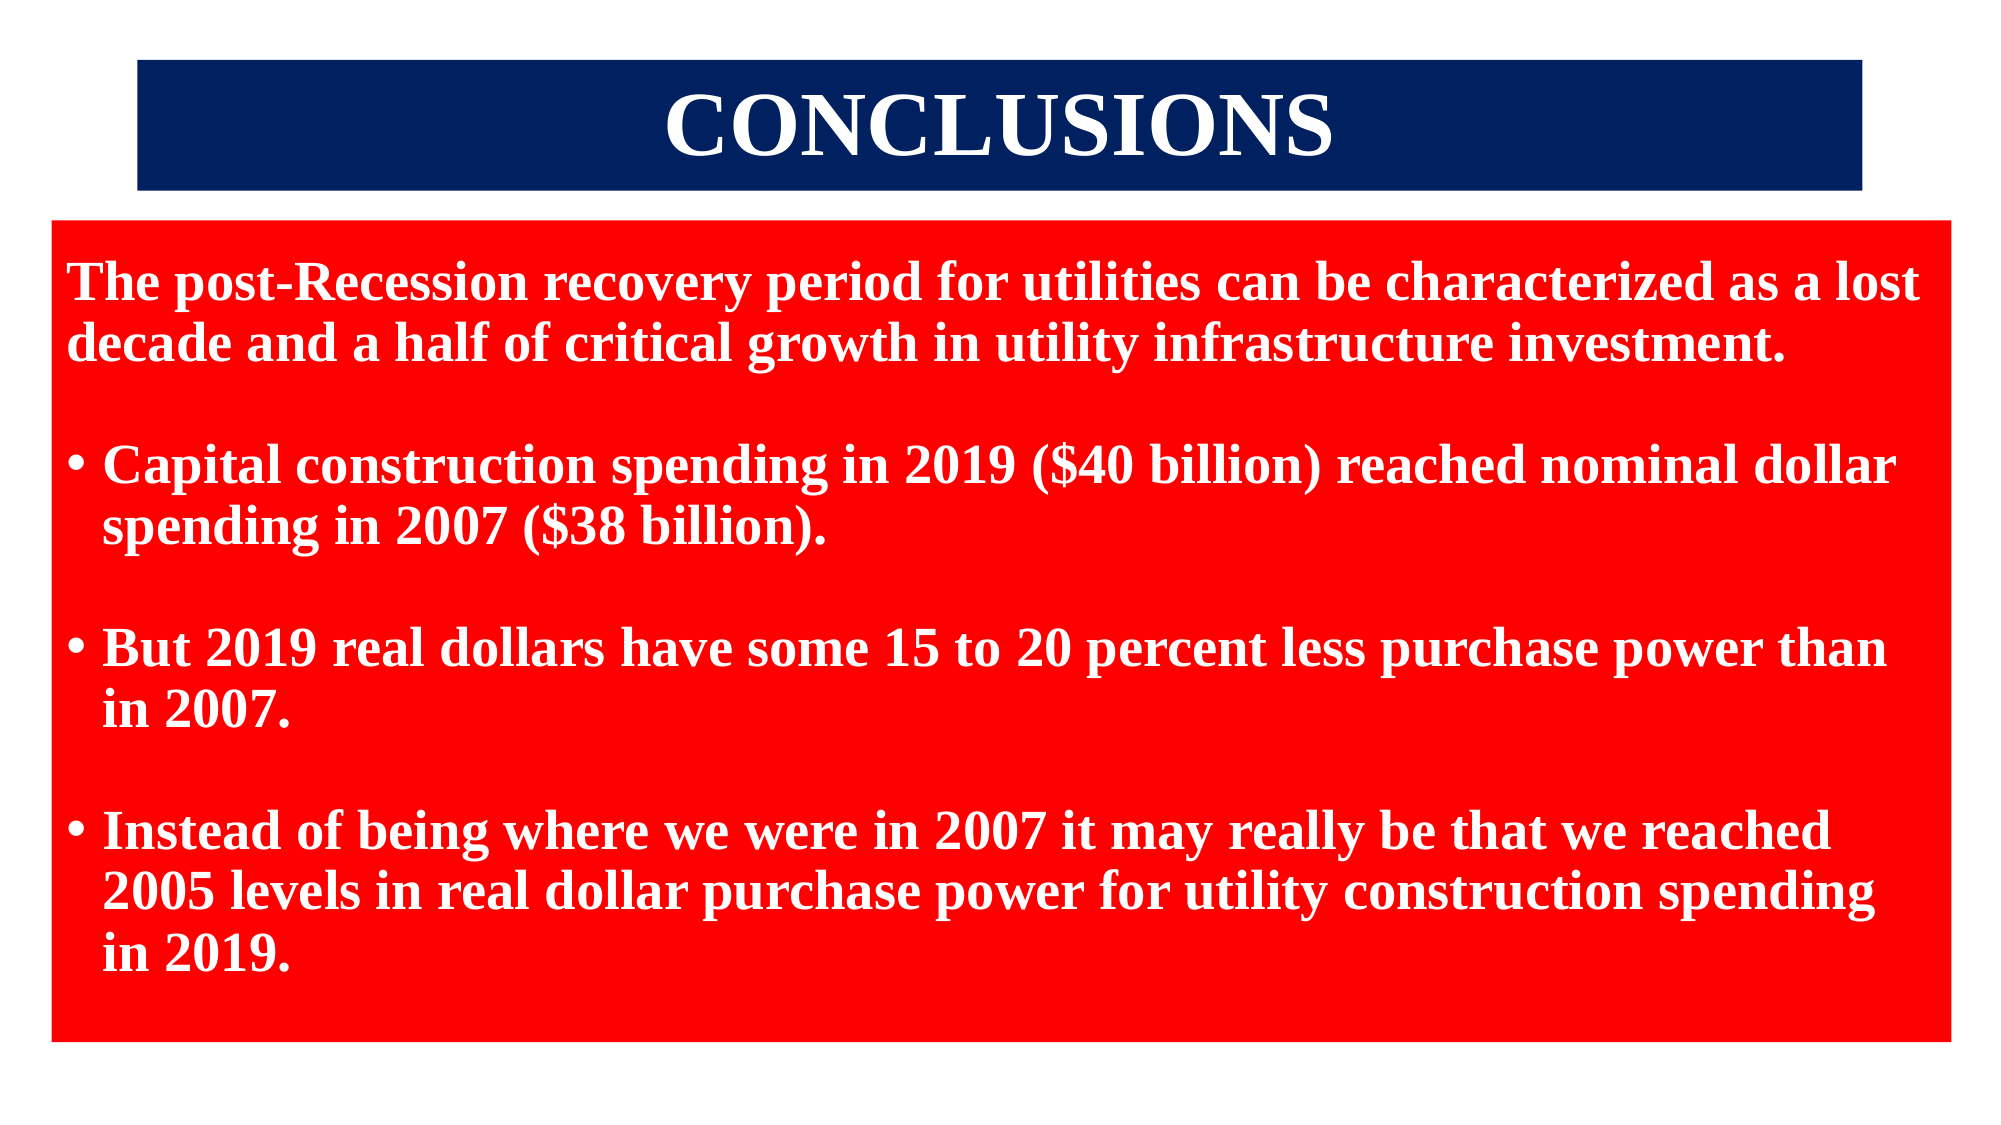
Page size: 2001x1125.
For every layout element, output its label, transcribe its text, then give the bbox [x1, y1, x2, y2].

list The post-Recession recovery period for utilities can be characterized as a lost decade and a half of critical growth in utility infrastructure investment. Capital construction spending in 2019 ($40 billion) reached nominal dollar spending in 2007 ($38 billion). But 2019 real dollars have some 15 to 20 percent less purchase power than in 2007. Instead of being where we were in 2007 it may really be that we reached 2005 levels in real dollar purchase power for utility construction spending in 2019. [51, 220, 1952, 1043]
title CONCLUSIONS [137, 59, 1863, 191]
